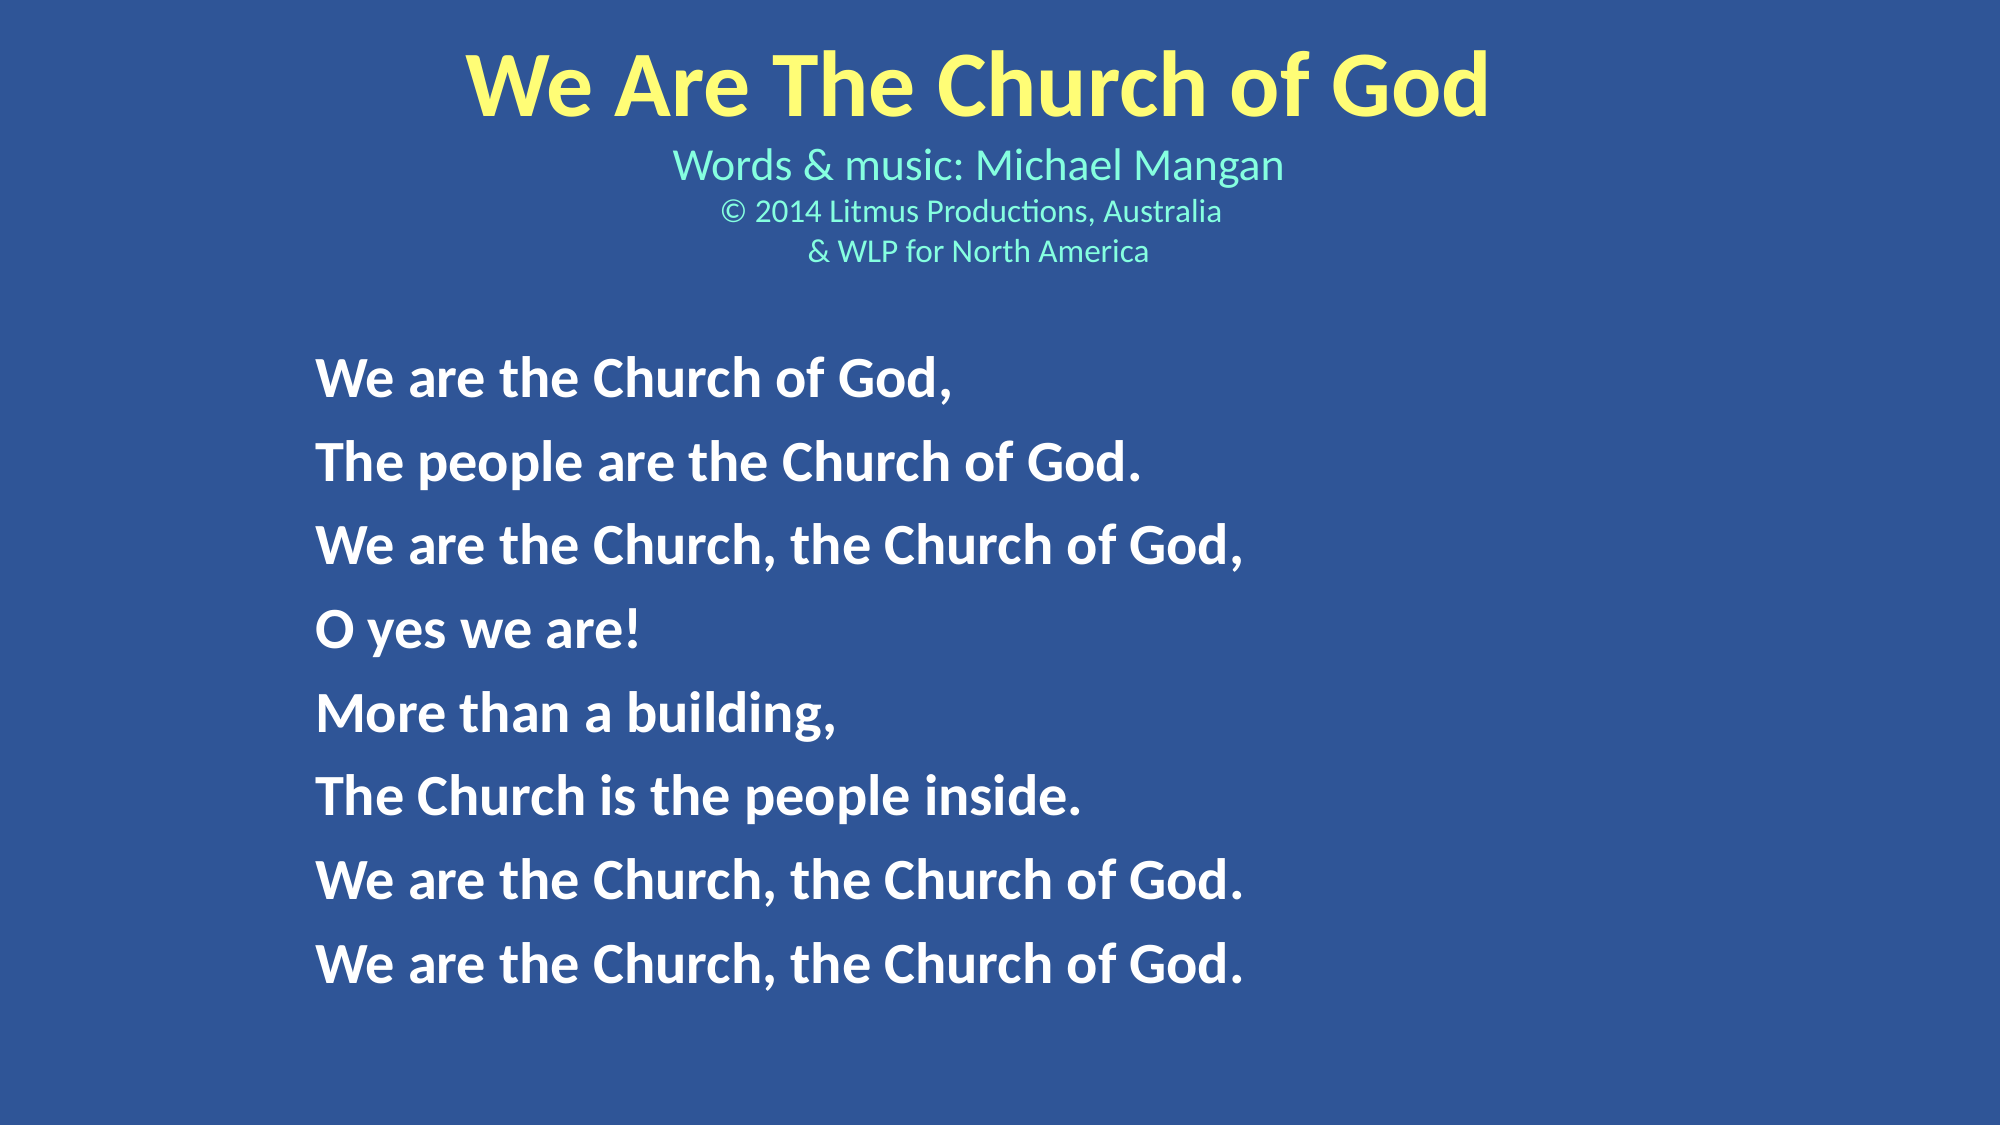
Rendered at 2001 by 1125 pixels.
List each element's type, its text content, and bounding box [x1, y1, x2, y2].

text_box We Are The Church of God Words & music: Michael Mangan © 2014 Litmus Productions, Australia & WLP for North America [291, 0, 1667, 306]
list We are the Church of God, The people are the Church of God. We are the Church, the Church of God, O yes we are! More than a building, The Church is the people inside. We are the Church, the Church of God. We are the Church, the Church of God. [300, 339, 1700, 1026]
